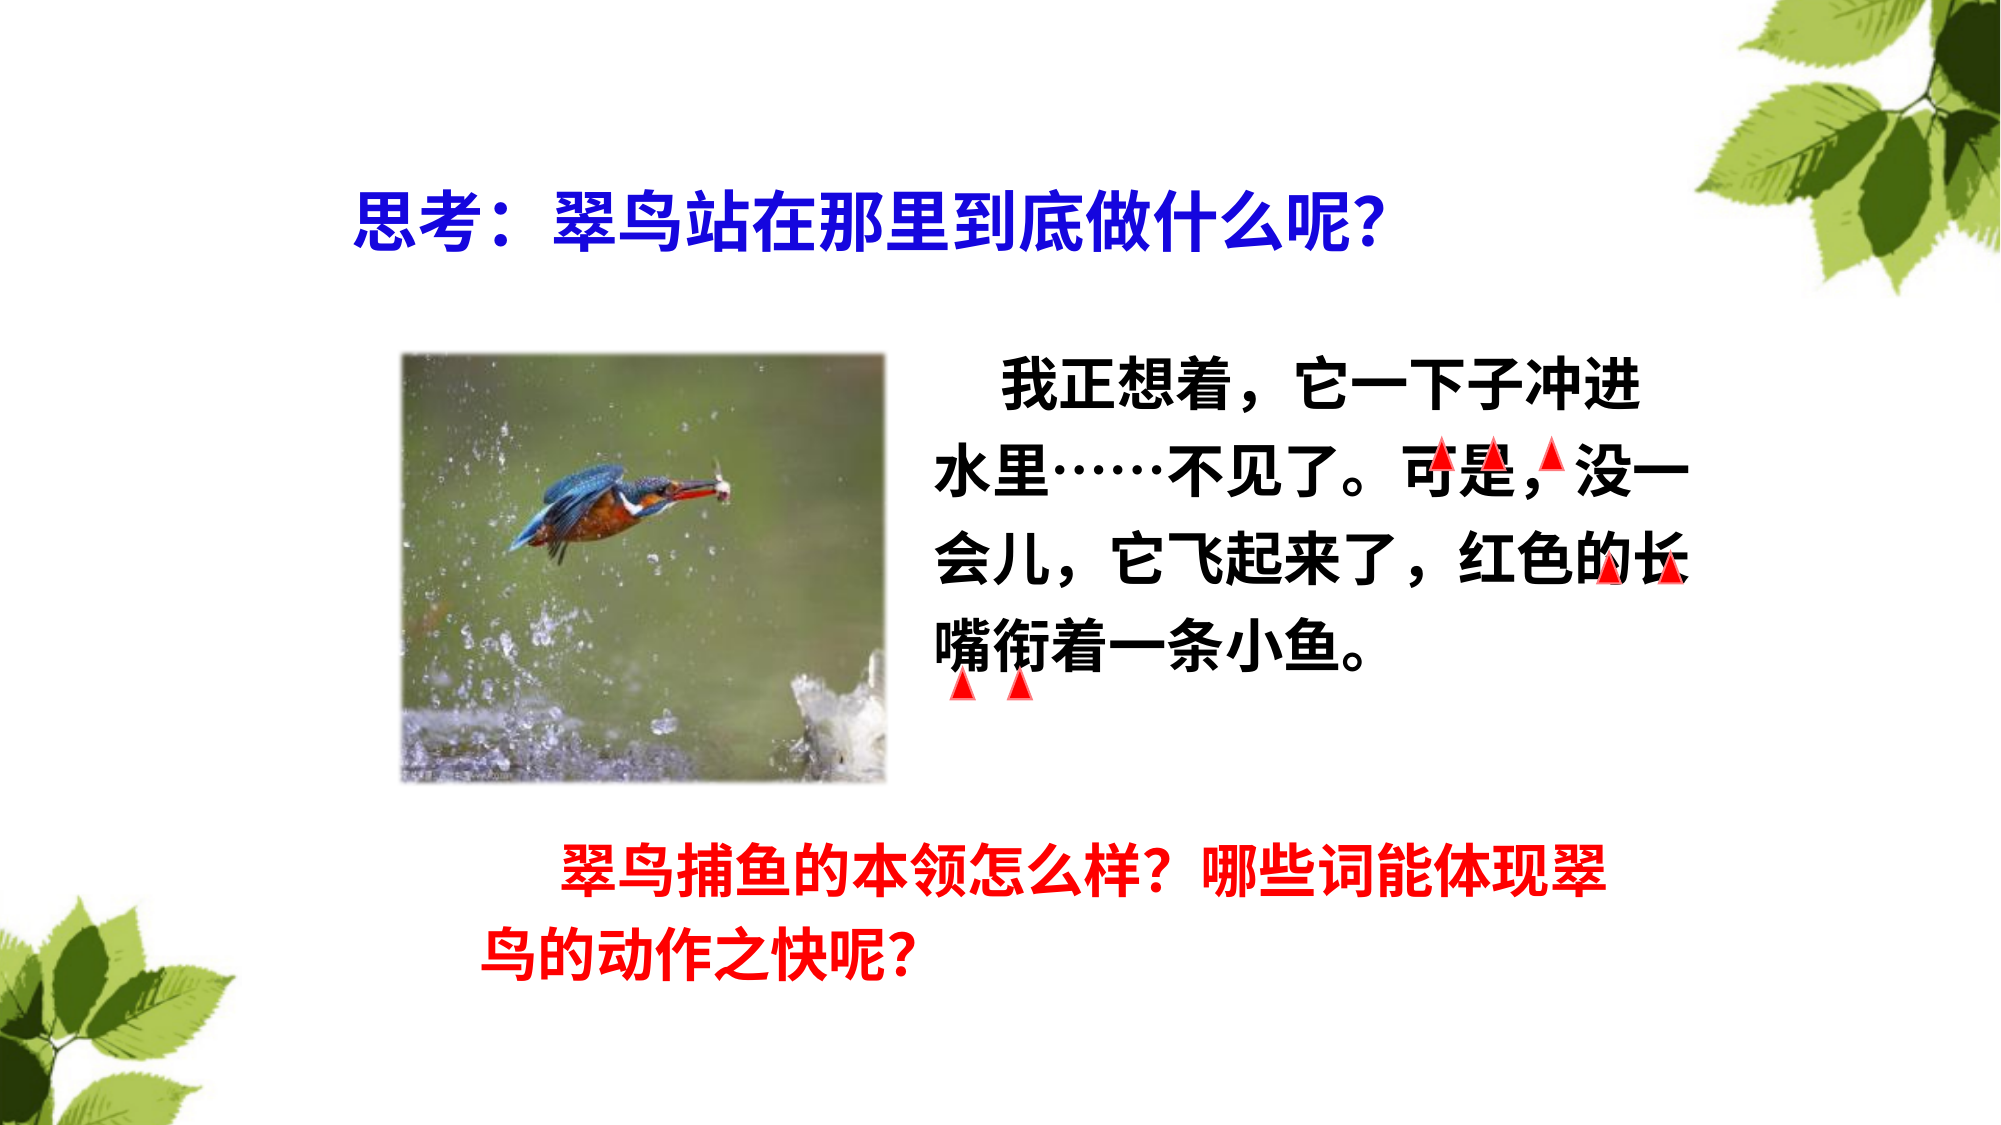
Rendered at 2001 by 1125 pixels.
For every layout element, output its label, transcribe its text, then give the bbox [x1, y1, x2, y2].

text_box [1006, 665, 1034, 701]
text_box [1595, 549, 1623, 585]
text_box 我正想着，它一下子冲进水里……不见了。可是，没一会儿，它飞起来了，红色的长嘴衔着一条小鱼。 [919, 322, 1714, 687]
text_box [1480, 435, 1507, 472]
picture [0, 890, 242, 1125]
picture [397, 349, 889, 786]
text_box [1538, 435, 1566, 472]
picture [1687, 0, 2001, 303]
text_box [1657, 549, 1684, 585]
text_box [949, 665, 976, 701]
text_box 翠鸟捕鱼的本领怎么样？哪些词能体现翠鸟的动作之快呢？ [464, 813, 1659, 996]
text_box [1428, 435, 1456, 472]
text_box 思考：翠鸟站在那里到底做什么呢？ [336, 158, 1441, 268]
